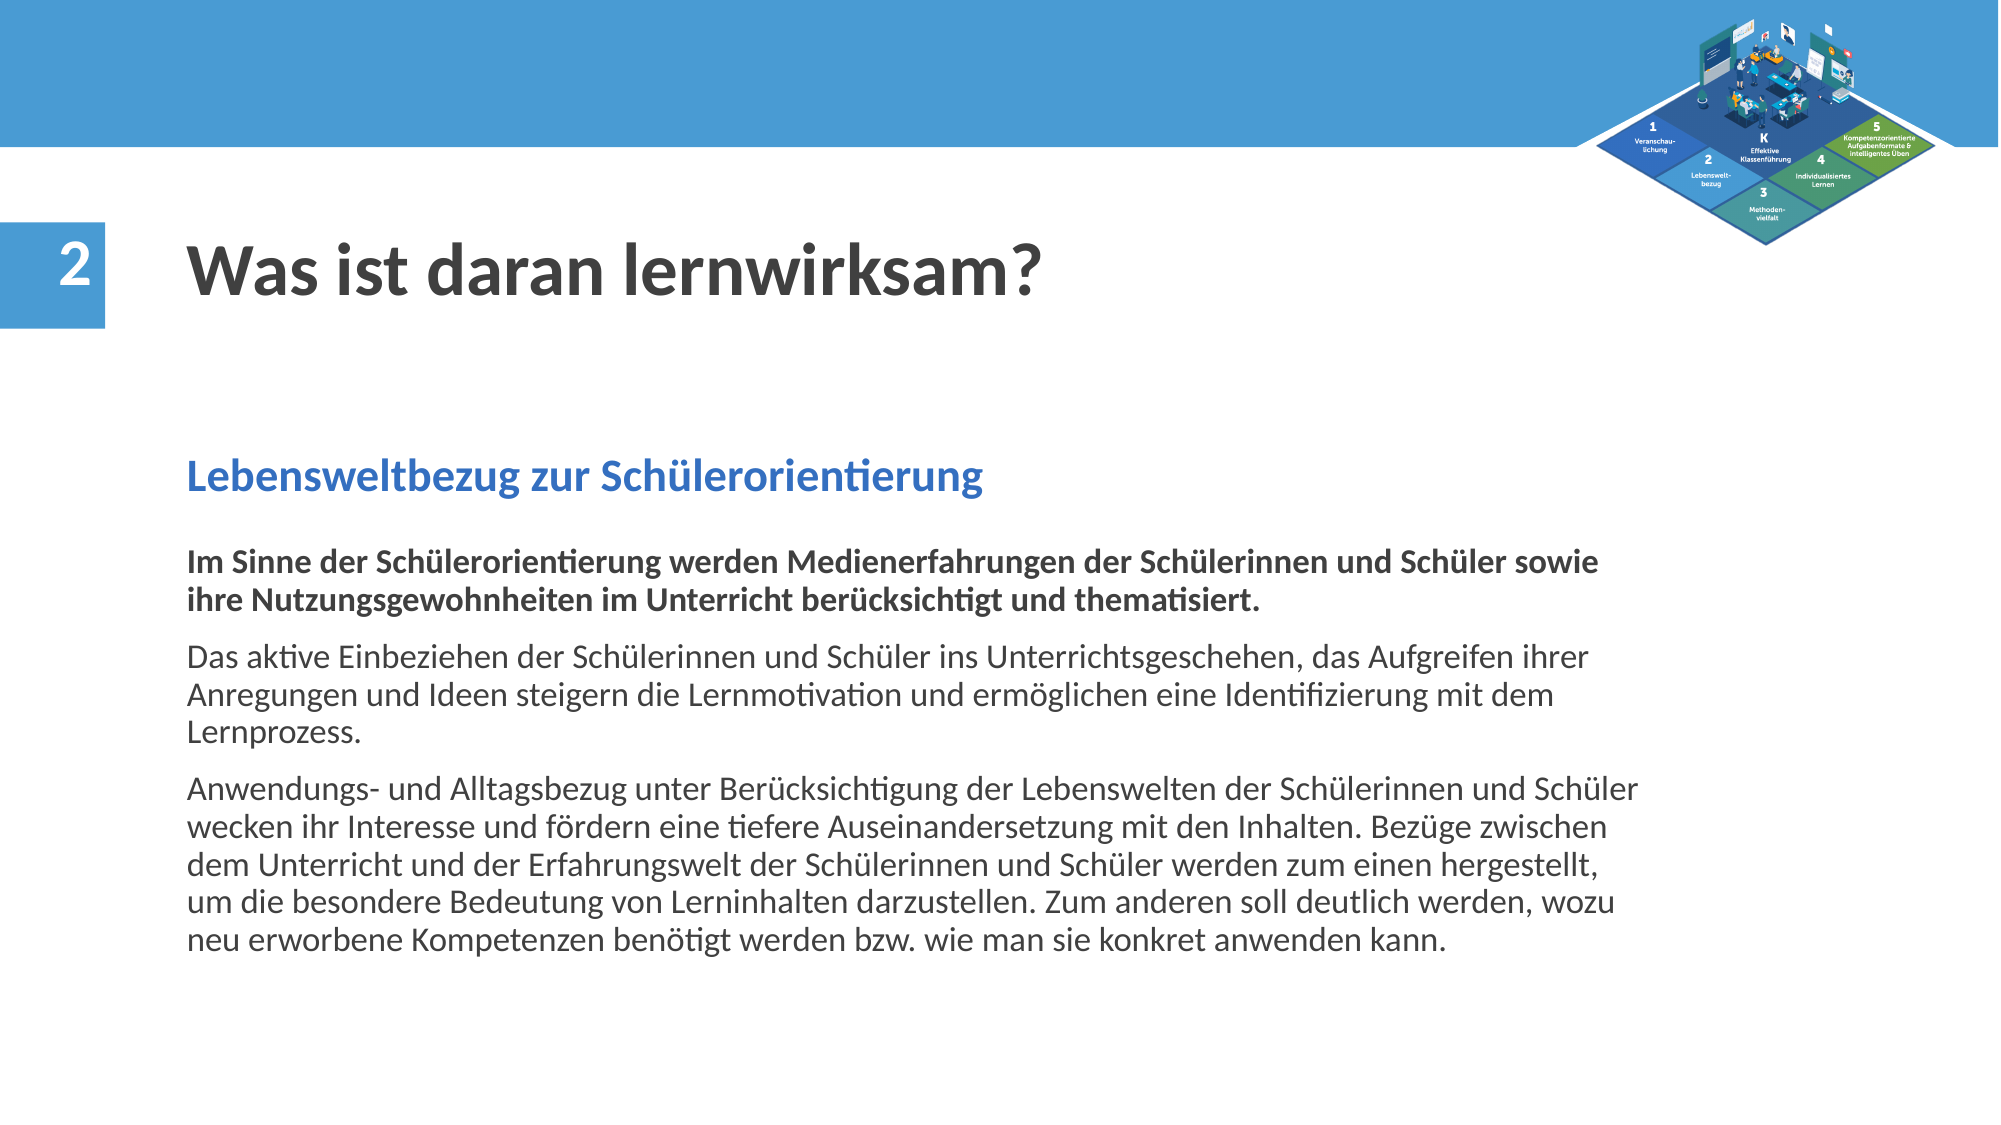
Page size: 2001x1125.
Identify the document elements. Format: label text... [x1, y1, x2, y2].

list Was ist daran lernwirksam? [171, 225, 1663, 320]
picture [1589, 12, 1942, 249]
list Lebensweltbezug zur Schülerorientierung Im Sinne der Schülerorientierung werden Medienerfahrungen der Schülerinnen und Schüler sowie ihre Nutzungsgewohnheiten im Unterricht berücksichtigt und thematisiert. Das aktive Einbeziehen der Schülerinnen und Schüler ins Unterrichtsgeschehen, das Aufgreifen ihrer Anregungen und Ideen steigern die Lernmotivation und ermöglichen eine Identifizierung mit dem Lernprozess. Anwendungs- und Alltagsbezug unter Berücksichtigung der Lebenswelten der Schülerinnen und Schüler wecken ihr Interesse und fördern eine tiefere Auseinandersetzung mit den Inhalten. Bezüge zwischen dem Unterricht und der Erfahrungswelt der Schülerinnen und Schüler werden zum einen hergestellt, um die besondere Bedeutung von Lerninhalten darzustellen. Zum anderen soll deutlich werden, wozu neu erworbene Kompetenzen benötigt werden bzw. wie man sie konkret anwenden kann. [171, 443, 1663, 1036]
